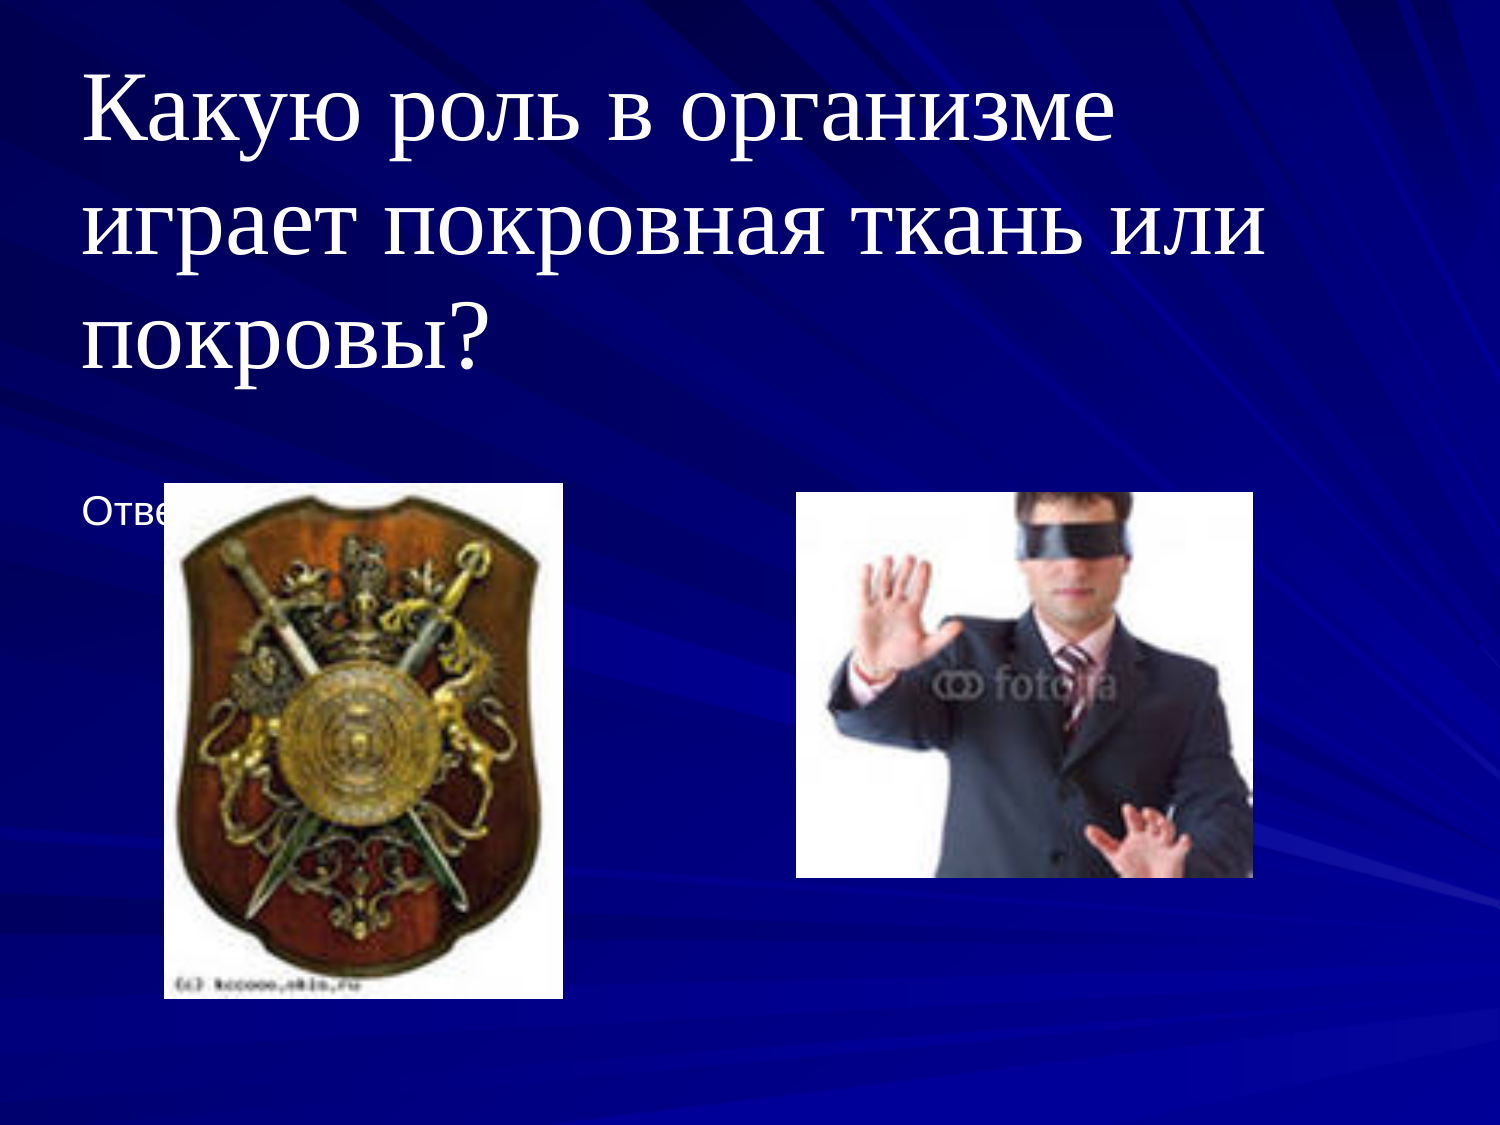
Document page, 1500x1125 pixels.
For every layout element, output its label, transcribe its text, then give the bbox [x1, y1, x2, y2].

subtitle Ответы учеников: [81, 486, 159, 999]
subtitle Ответы учеников: [565, 486, 1419, 999]
title Какую роль в организме играет покровная ткань или покровы? [81, 120, 1419, 320]
picture [0, 0, 1500, 1125]
